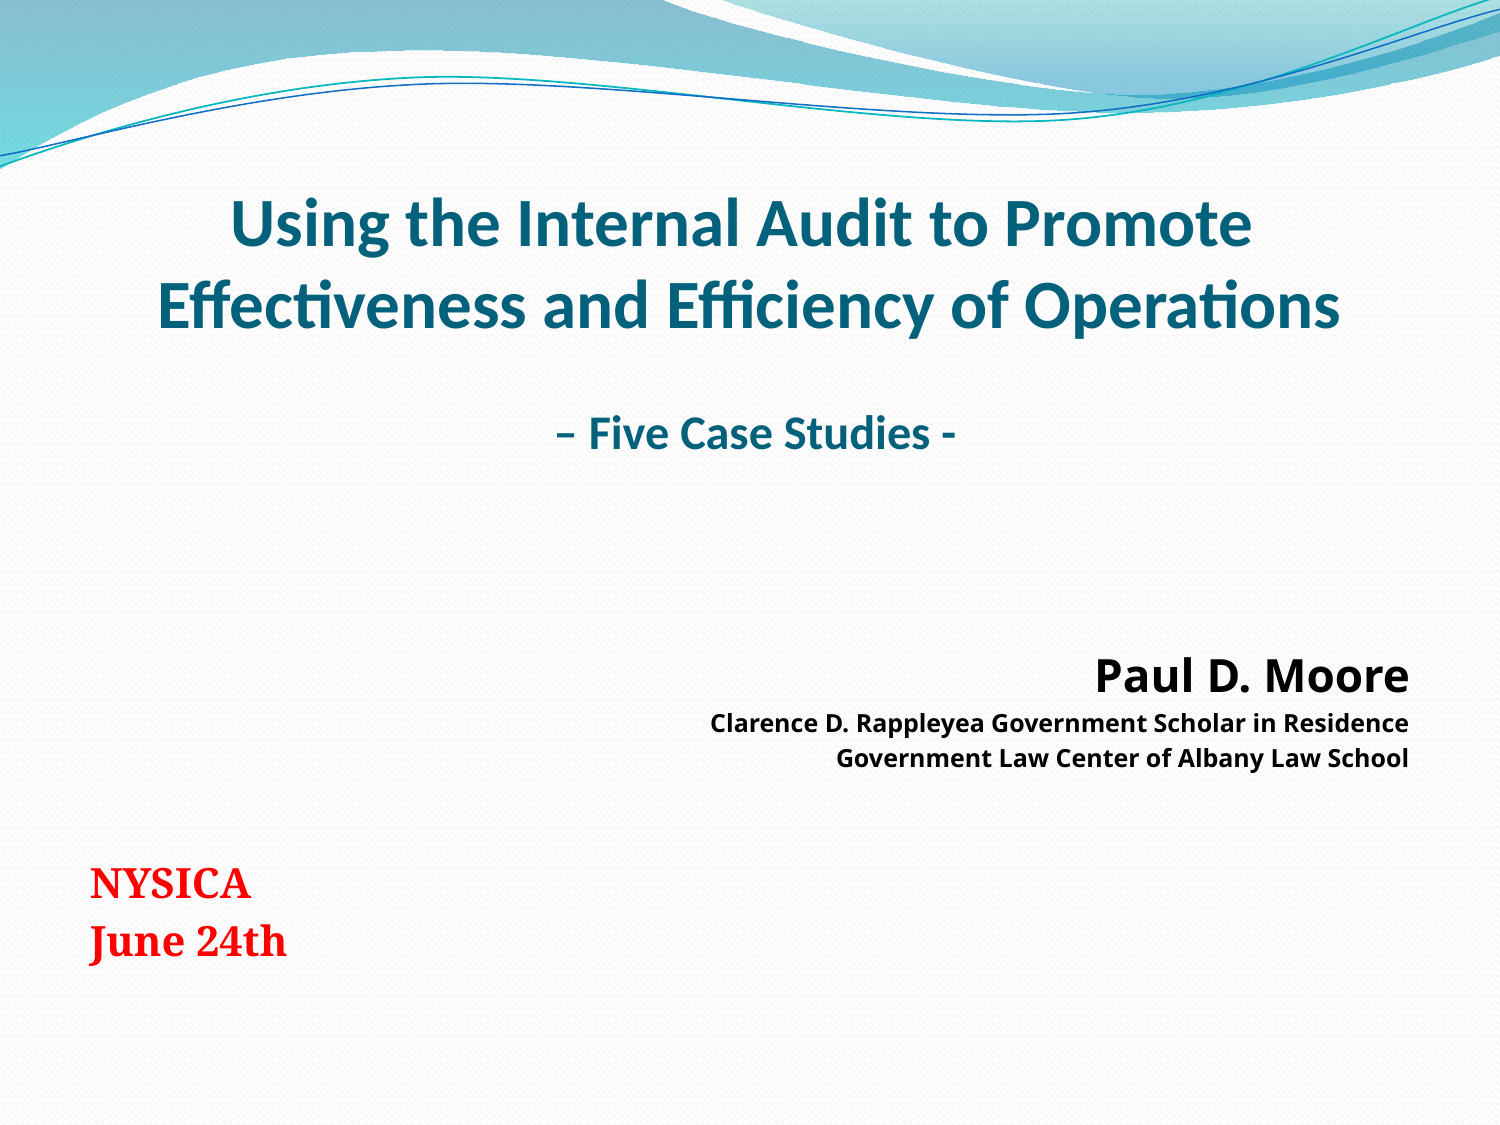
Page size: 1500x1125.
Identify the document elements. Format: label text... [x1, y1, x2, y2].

list Paul D. Moore Clarence D. Rappleyea Government Scholar in Residence Government Law Center of Albany Law School NYSICA June 24th [75, 437, 1425, 1125]
title Using the Internal Audit to Promote Effectiveness and Efficiency of Operations – Five Case Studies - [75, 162, 1425, 437]
